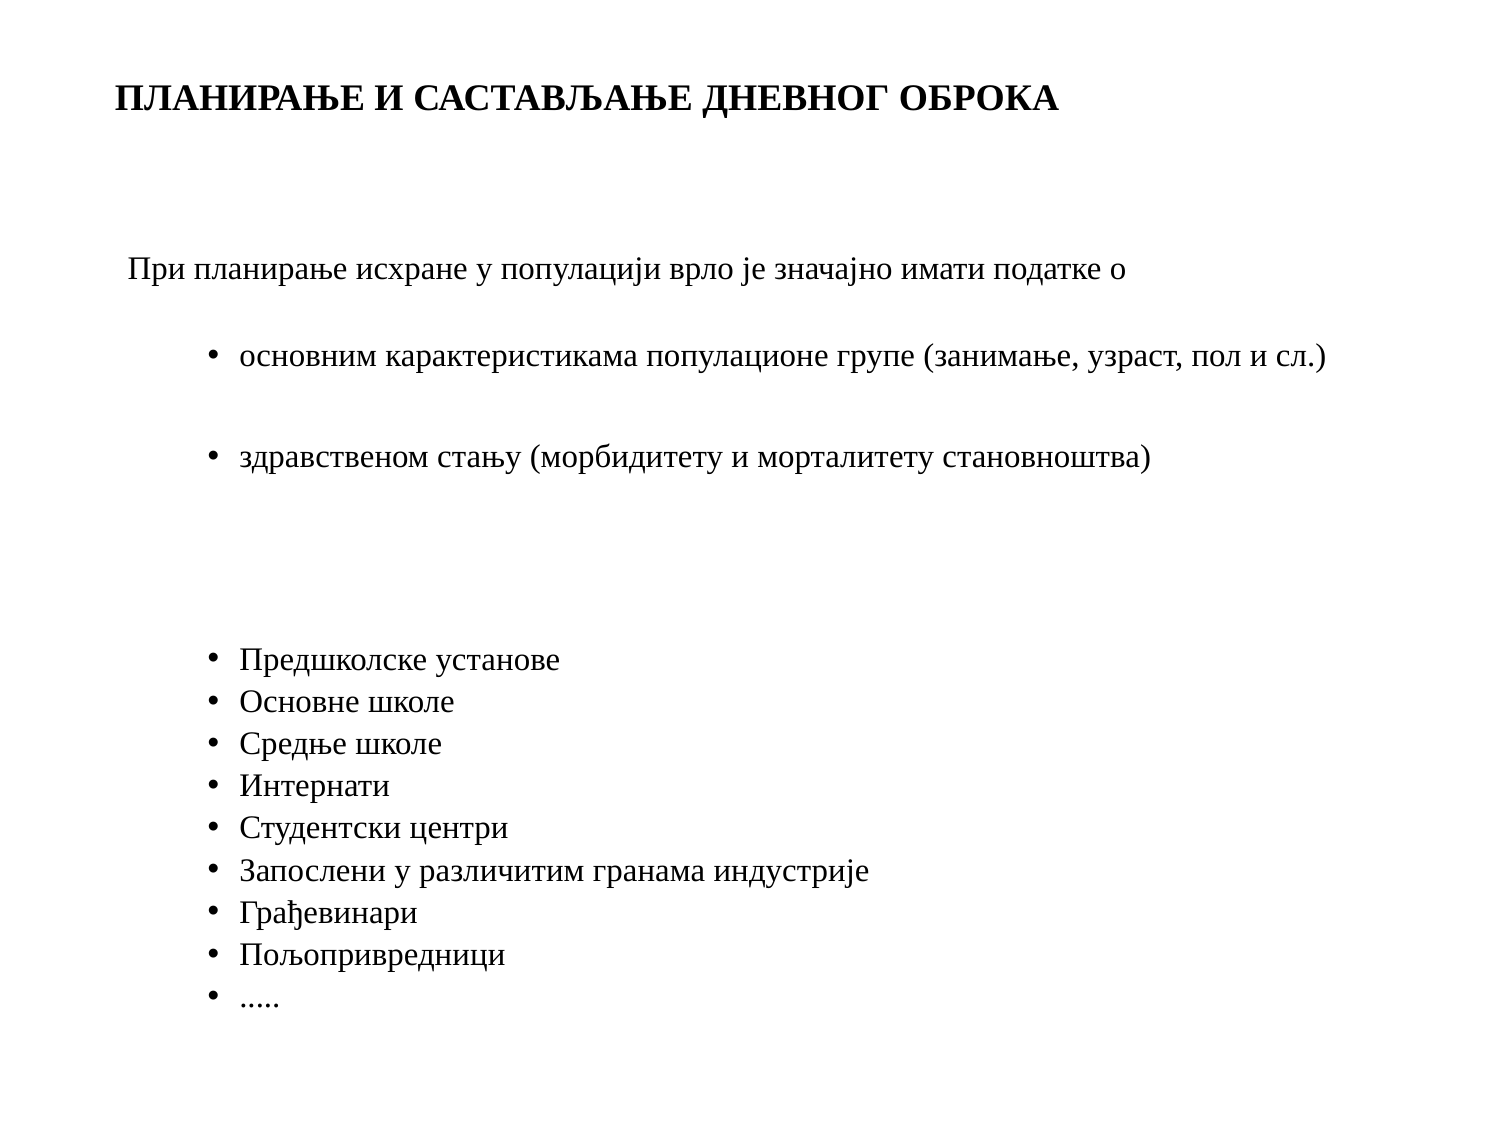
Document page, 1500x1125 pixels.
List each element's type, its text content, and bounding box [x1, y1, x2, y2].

title ПЛАНИРАЊЕ И САСТАВЉАЊЕ ДНЕВНОГ ОБРОКА [99, 46, 1435, 144]
list При планирање исхране у популацији врло је значајно имати податке о основним карактеристикама популационе групе (занимање, узраст, пол и сл.) здравственом стању (морбидитету и морталитету становноштва) Предшколске установе Основне школе Средње школе Интернати Студентски центри Запослени у различитим гранама индустрије Грађевинари Пољопривредници ..... [64, 234, 1388, 1024]
